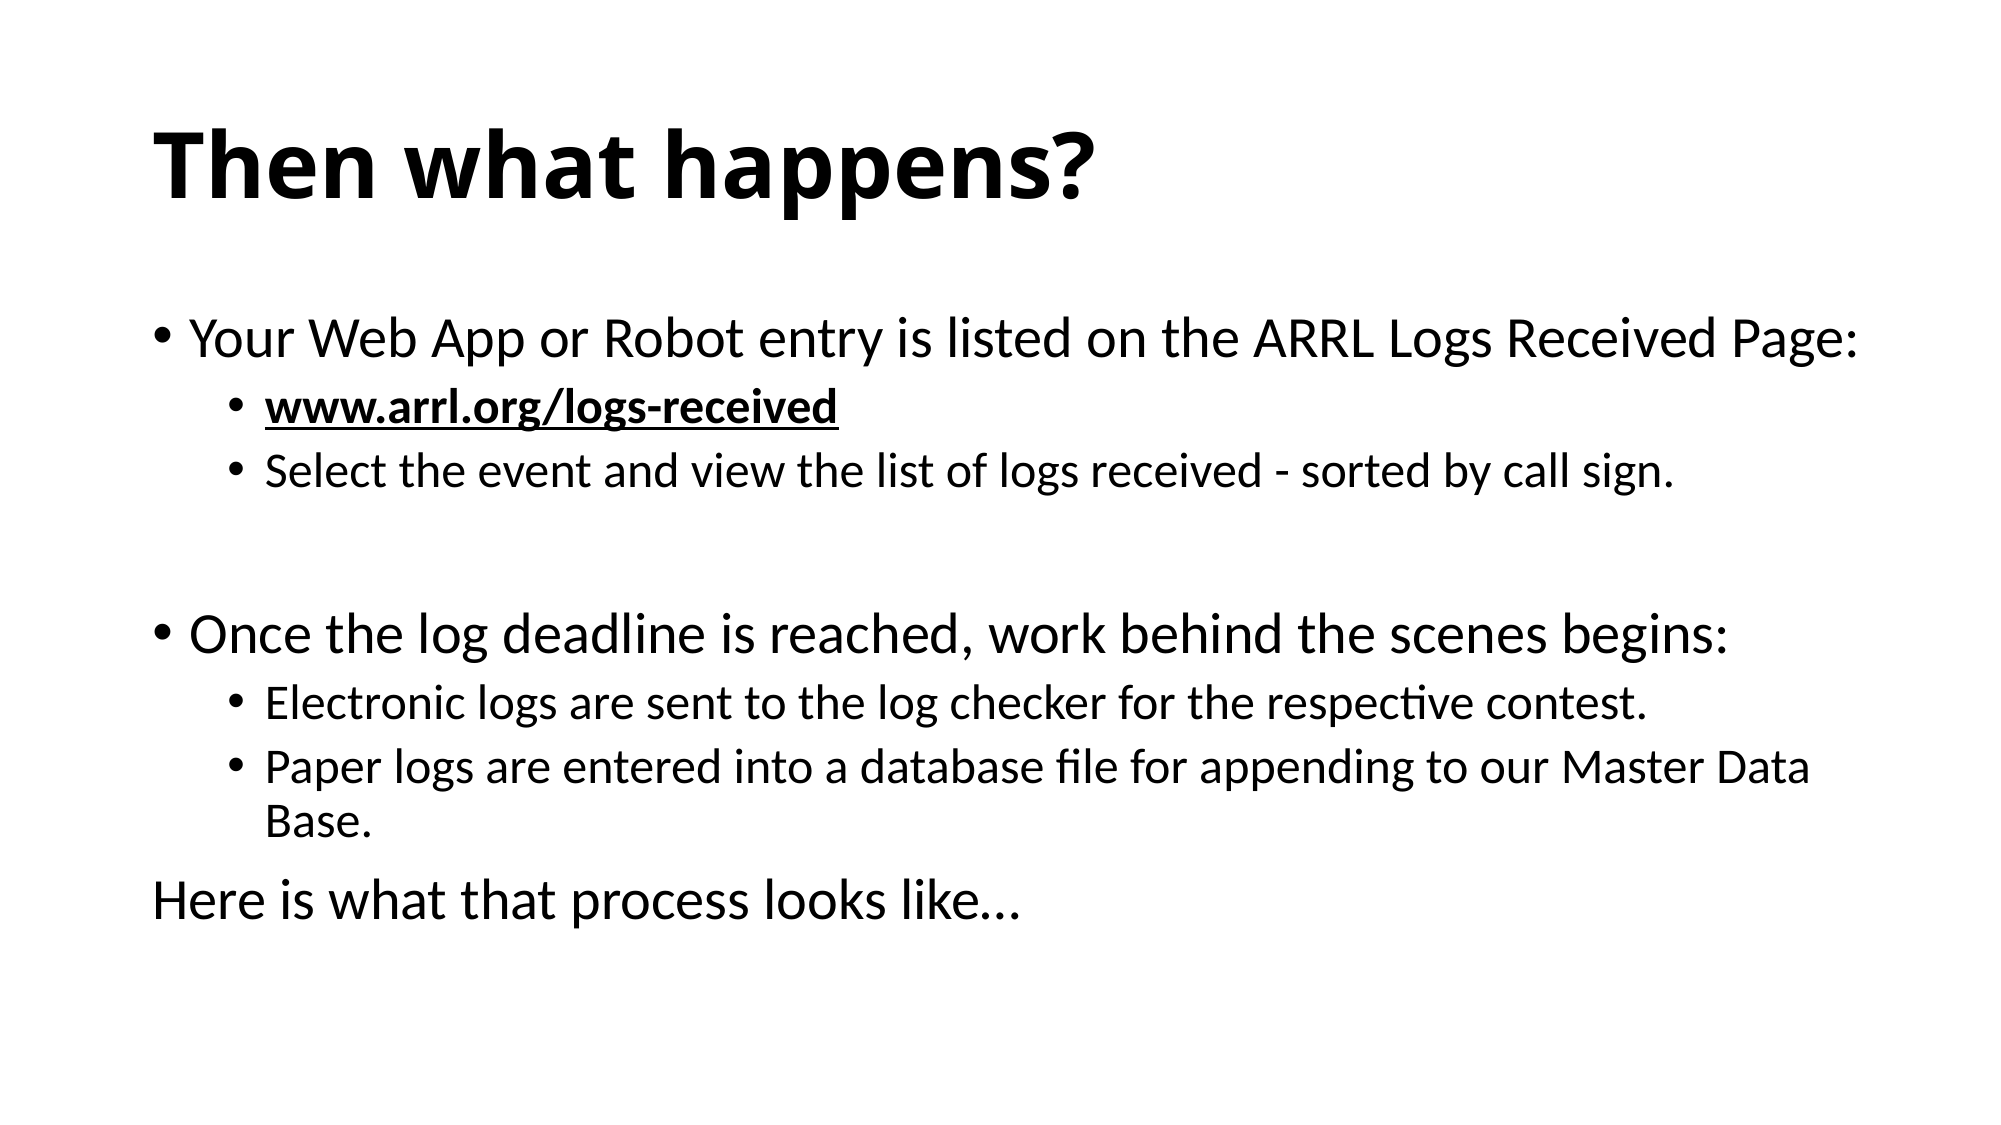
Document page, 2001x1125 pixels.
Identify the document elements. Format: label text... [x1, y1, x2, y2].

title Then what happens? [137, 59, 1863, 278]
list Your Web App or Robot entry is listed on the ARRL Logs Received Page: www.arrl.org/logs-received Select the event and view the list of logs received - sorted by call sign. Once the log deadline is reached, work behind the scenes begins: Electronic logs are sent to the log checker for the respective contest. Paper logs are entered into a database file for appending to our Master Data Base. Here is what that process looks like… [137, 299, 1912, 1101]
